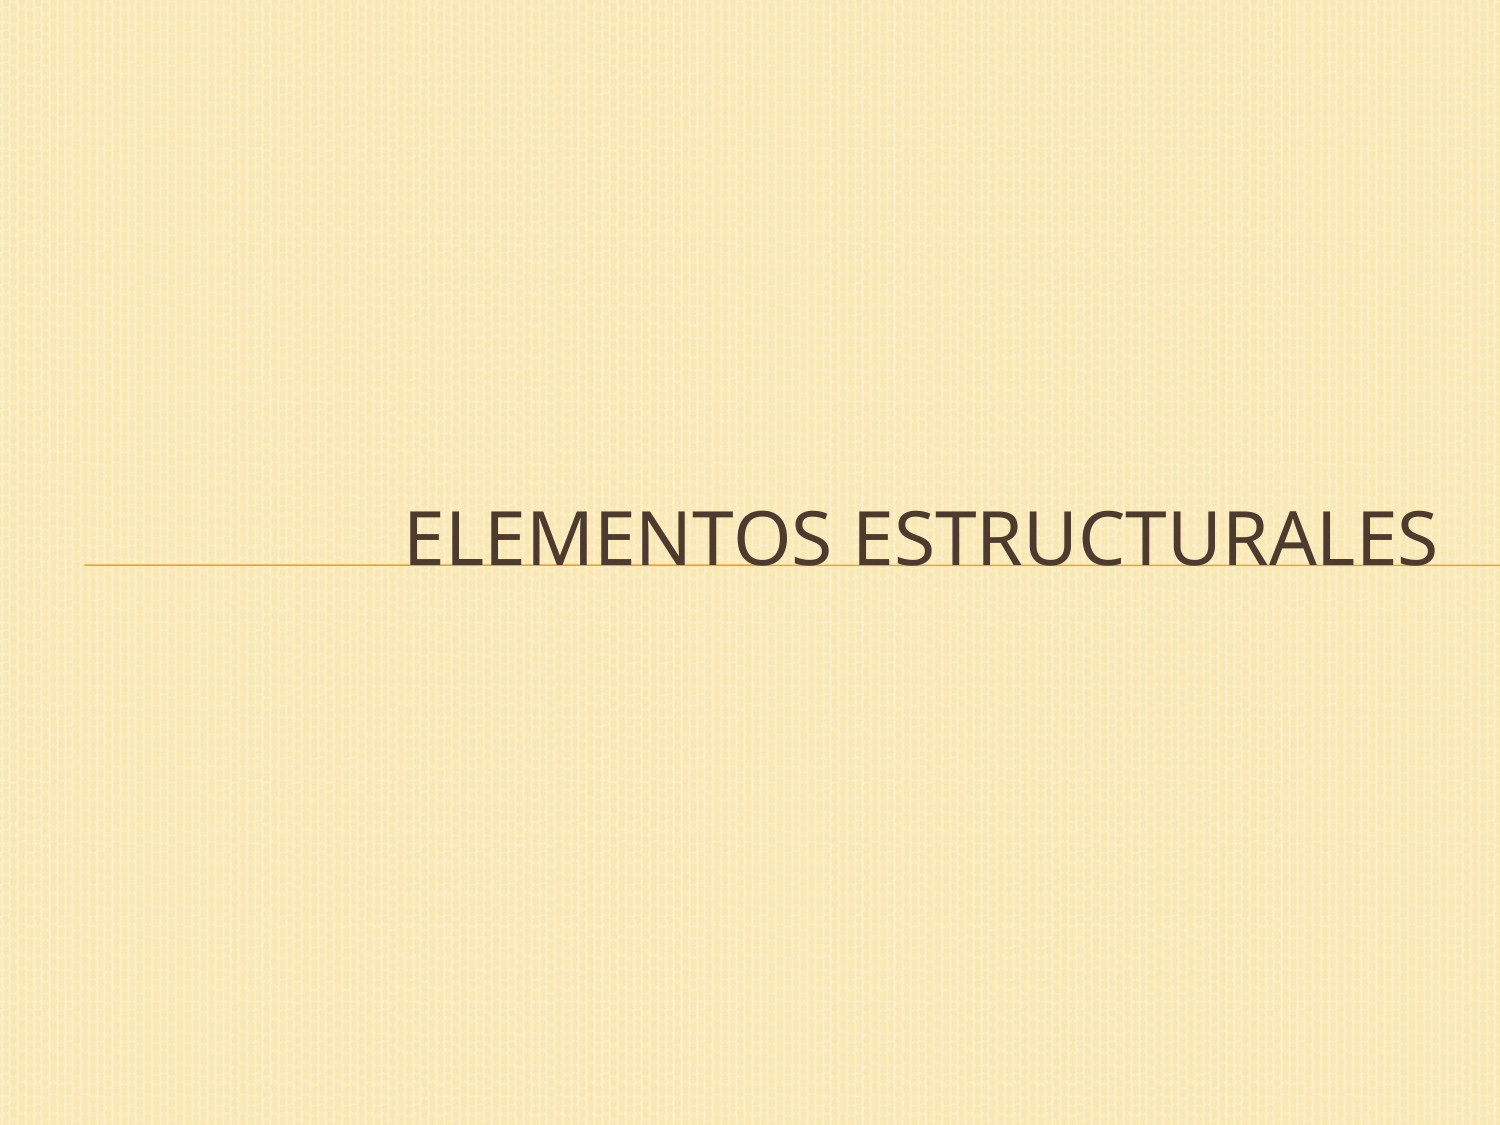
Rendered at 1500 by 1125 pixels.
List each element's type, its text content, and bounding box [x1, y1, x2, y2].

title Elementos estructurales [29, 483, 1455, 678]
